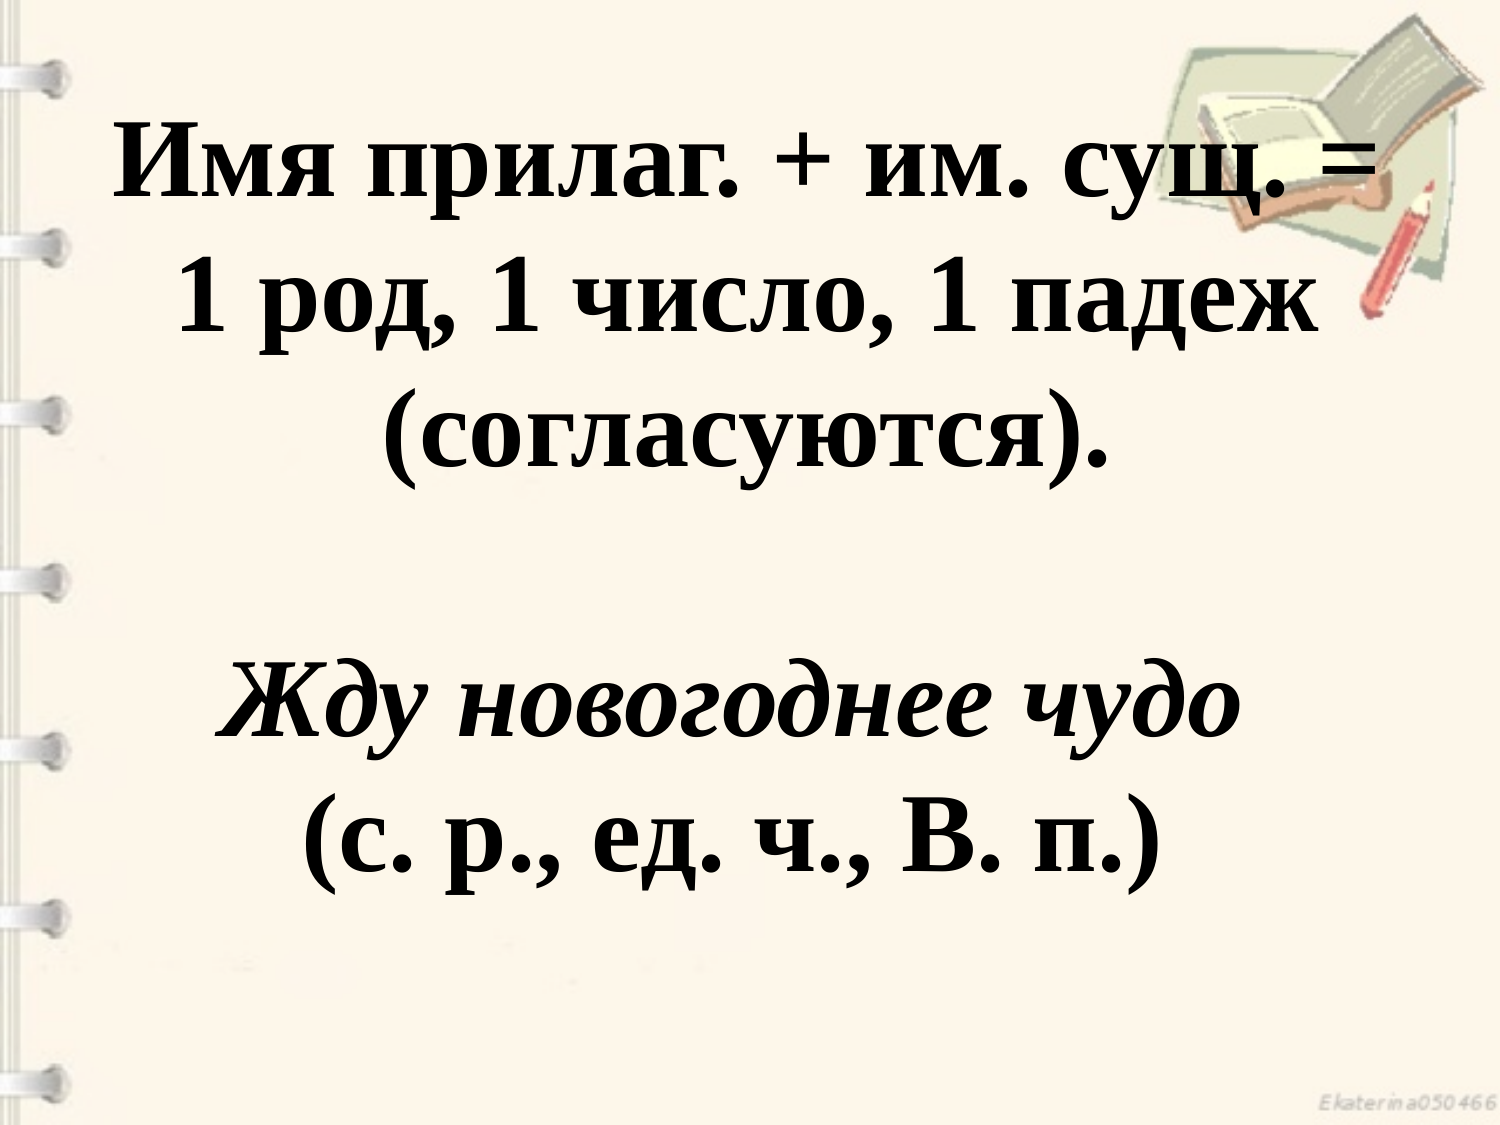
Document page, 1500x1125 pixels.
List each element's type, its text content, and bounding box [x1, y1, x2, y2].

title Имя прилаг. + им. сущ. = 1 род, 1 число, 1 падеж (согласуются). Жду новогоднее чудо (с. р., ед. ч., В. п.) [53, 503, 1441, 745]
